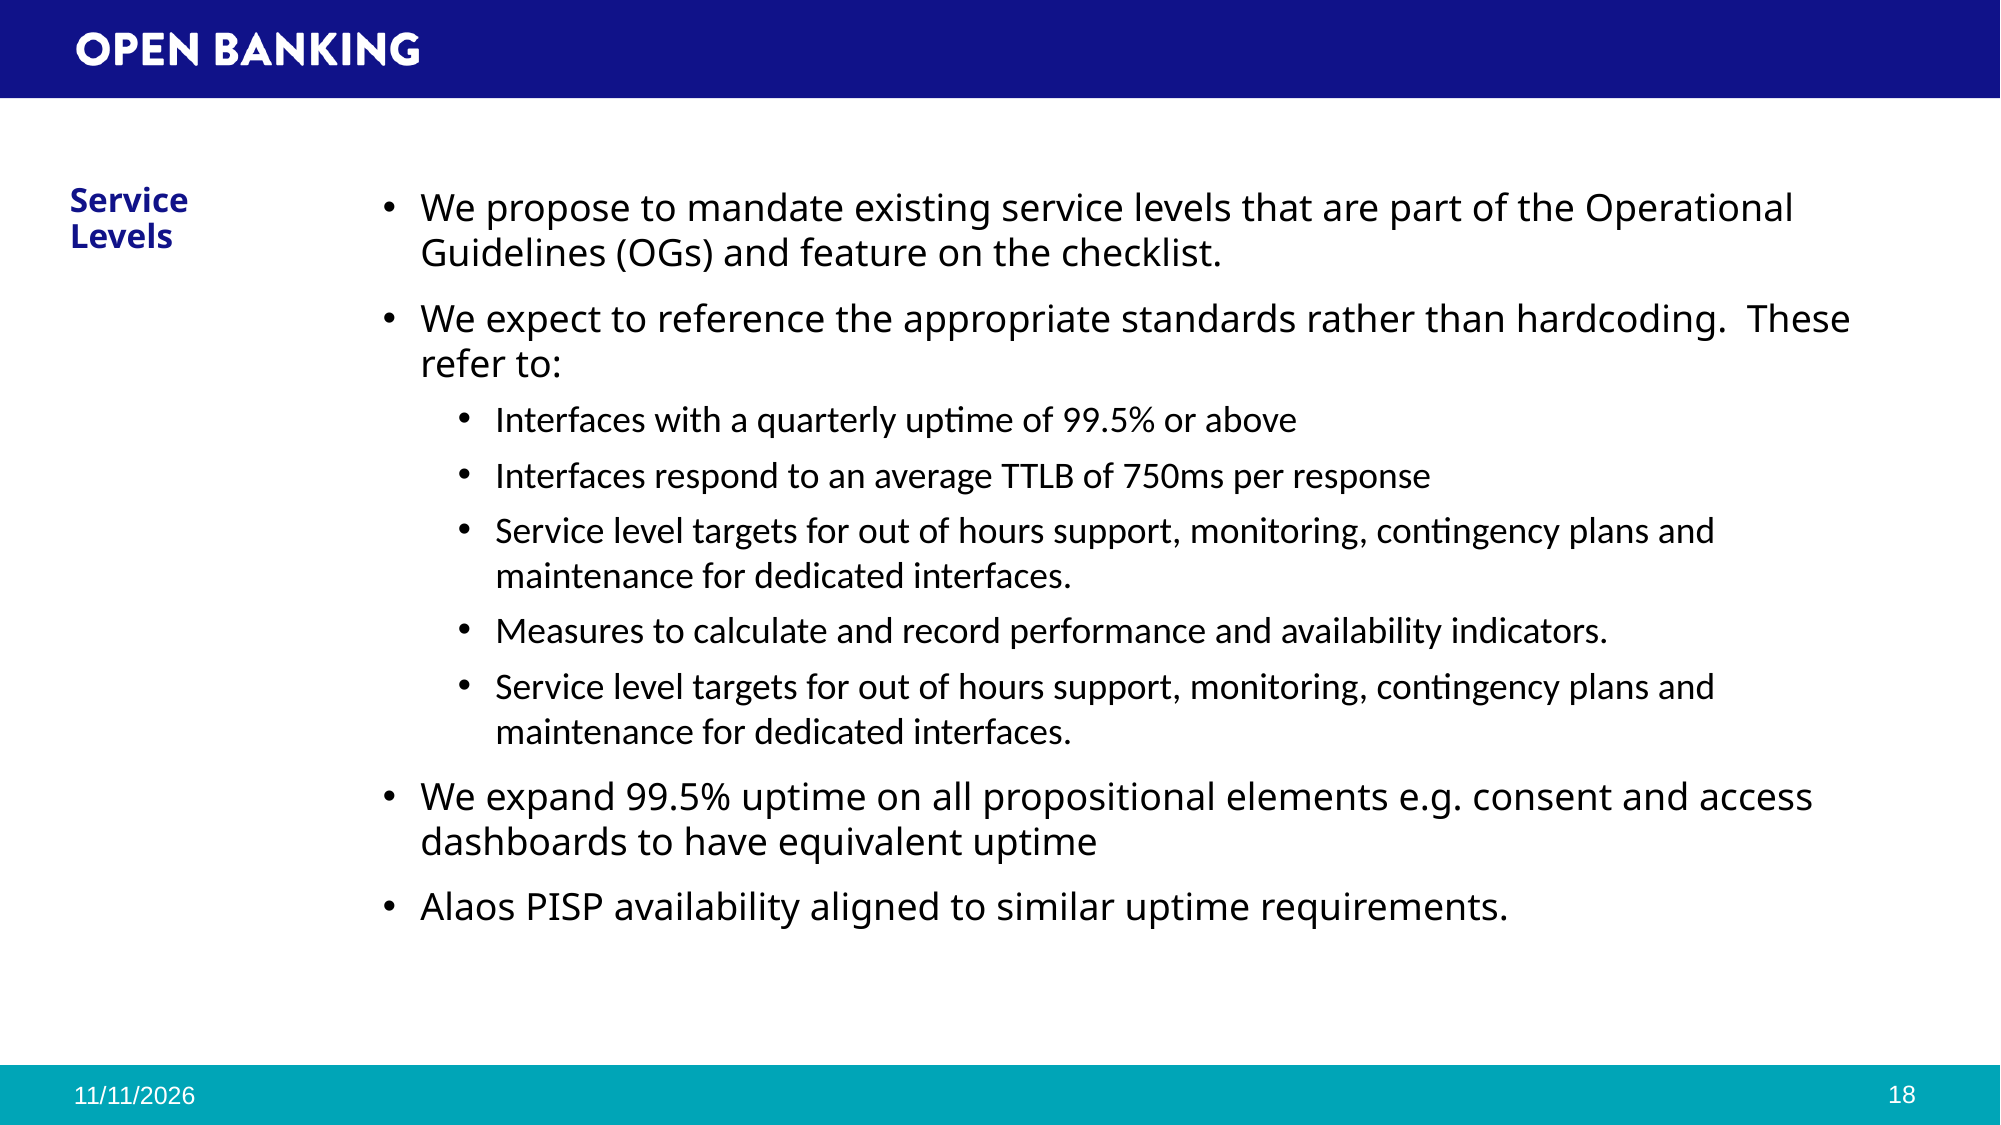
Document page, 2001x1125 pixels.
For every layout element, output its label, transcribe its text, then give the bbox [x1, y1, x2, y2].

picture [43, 0, 452, 99]
footer [662, 1064, 1338, 1124]
list We propose to mandate existing service levels that are part of the Operational Guidelines (OGs) and feature on the checklist. We expect to reference the appropriate standards rather than hardcoding. These refer to: Interfaces with a quarterly uptime of 99.5% or above Interfaces respond to an average TTLB of 750ms per response Service level targets for out of hours support, monitoring, contingency plans and maintenance for dedicated interfaces. Measures to calculate and record performance and availability indicators. Service level targets for out of hours support, monitoring, contingency plans and maintenance for dedicated interfaces. We expand 99.5% uptime on all propositional elements e.g. consent and access dashboards to have equivalent uptime Alaos PISP availability aligned to similar uptime requirements. [367, 176, 1925, 1017]
slide_number 18 [1412, 1064, 1932, 1124]
title Service Levels [54, 176, 291, 453]
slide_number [59, 1065, 509, 1125]
